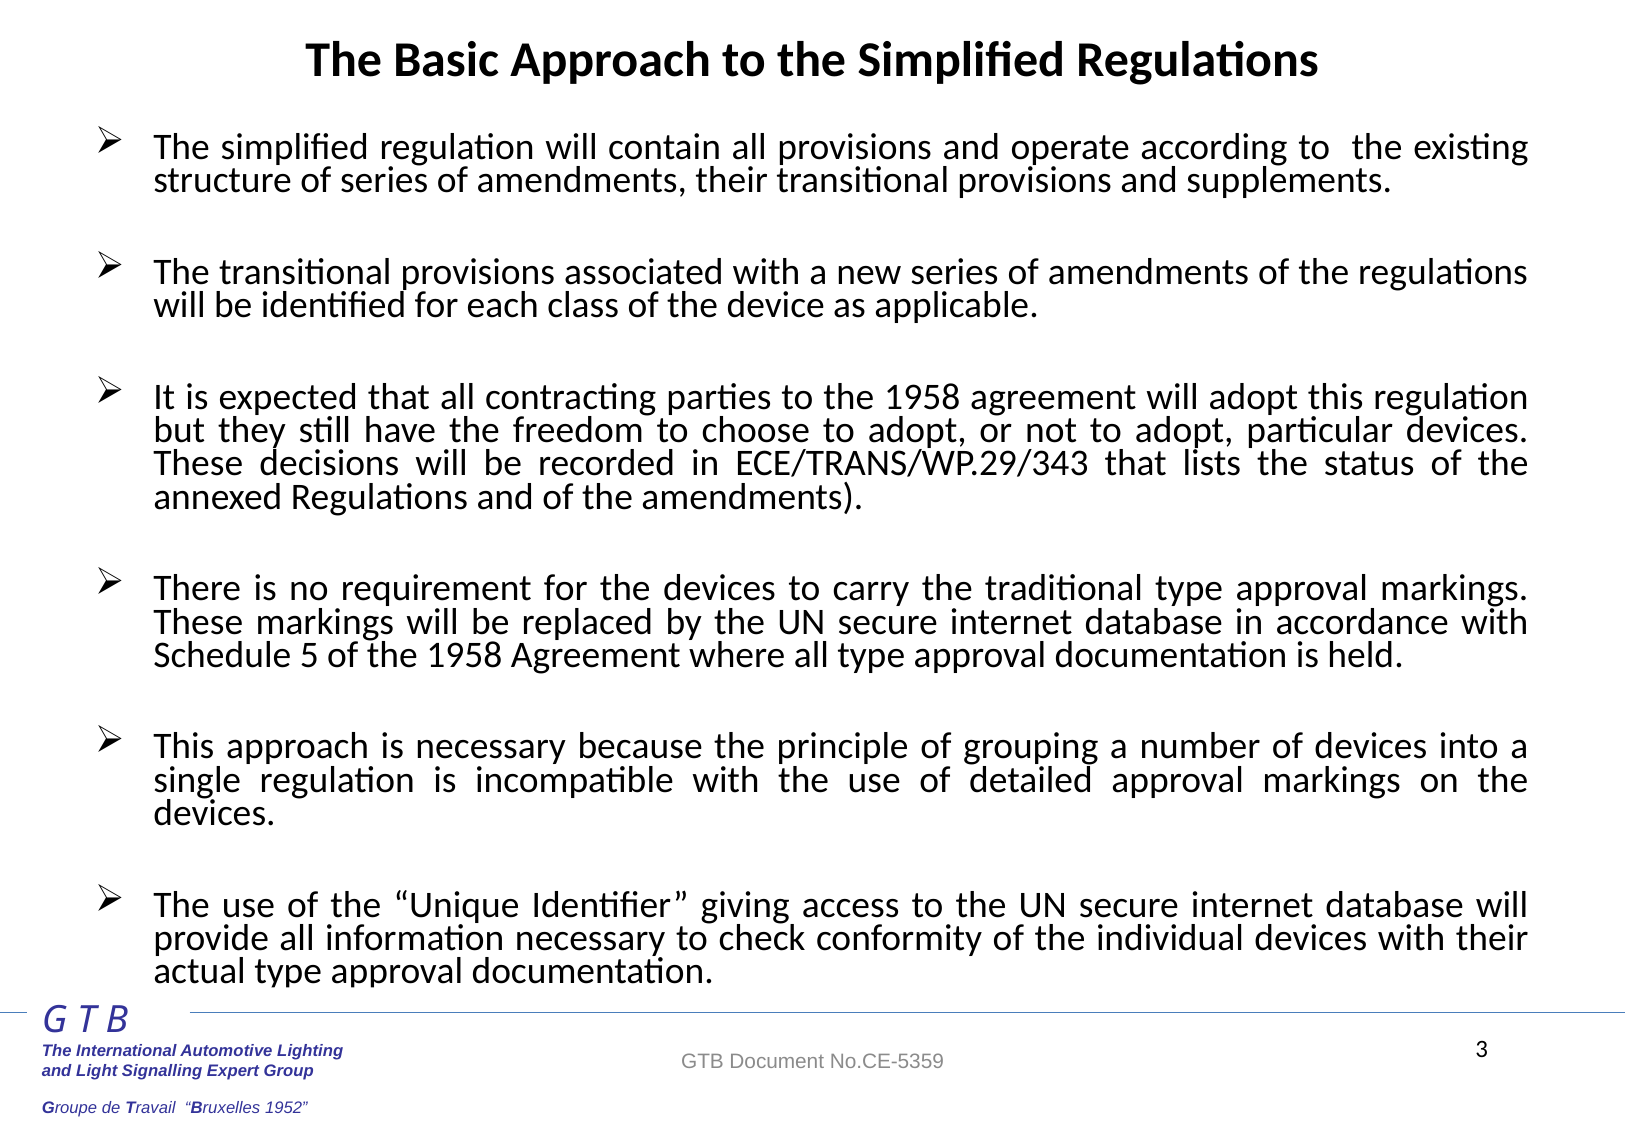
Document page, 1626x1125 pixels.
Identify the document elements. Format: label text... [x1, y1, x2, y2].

text_box G T B The International Automotive Lighting and Light Signalling Expert Group Groupe de Travail “Bruxelles 1952” [27, 987, 407, 1125]
text_box The simplified regulation will contain all provisions and operate according to the existing structure of series of amendments, their transitional provisions and supplements. The transitional provisions associated with a new series of amendments of the regulations will be identified for each class of the device as applicable. It is expected that all contracting parties to the 1958 agreement will adopt this regulation but they still have the freedom to choose to adopt, or not to adopt, particular devices. These decisions will be recorded in ECE/TRANS/WP.29/343 that lists the status of the annexed Regulations and of the amendments). There is no requirement for the devices to carry the traditional type approval markings. These markings will be replaced by the UN secure internet database in accordance with Schedule 5 of the 1958 Agreement where all type approval documentation is held. This approach is necessary because the principle of grouping a number of devices into a single regulation is incompatible with the use of detailed approval markings on the devices. The use of the “Unique Identifier” giving access to the UN secure internet database will provide all information necessary to check conformity of the individual devices with their actual type approval documentation. [80, 126, 1545, 999]
text_box 3 [1164, 1024, 1504, 1100]
text_box The Basic Approach to the Simplified Regulations [0, 19, 1625, 94]
footer GTB Document No.CE-5359 [555, 1023, 1070, 1099]
